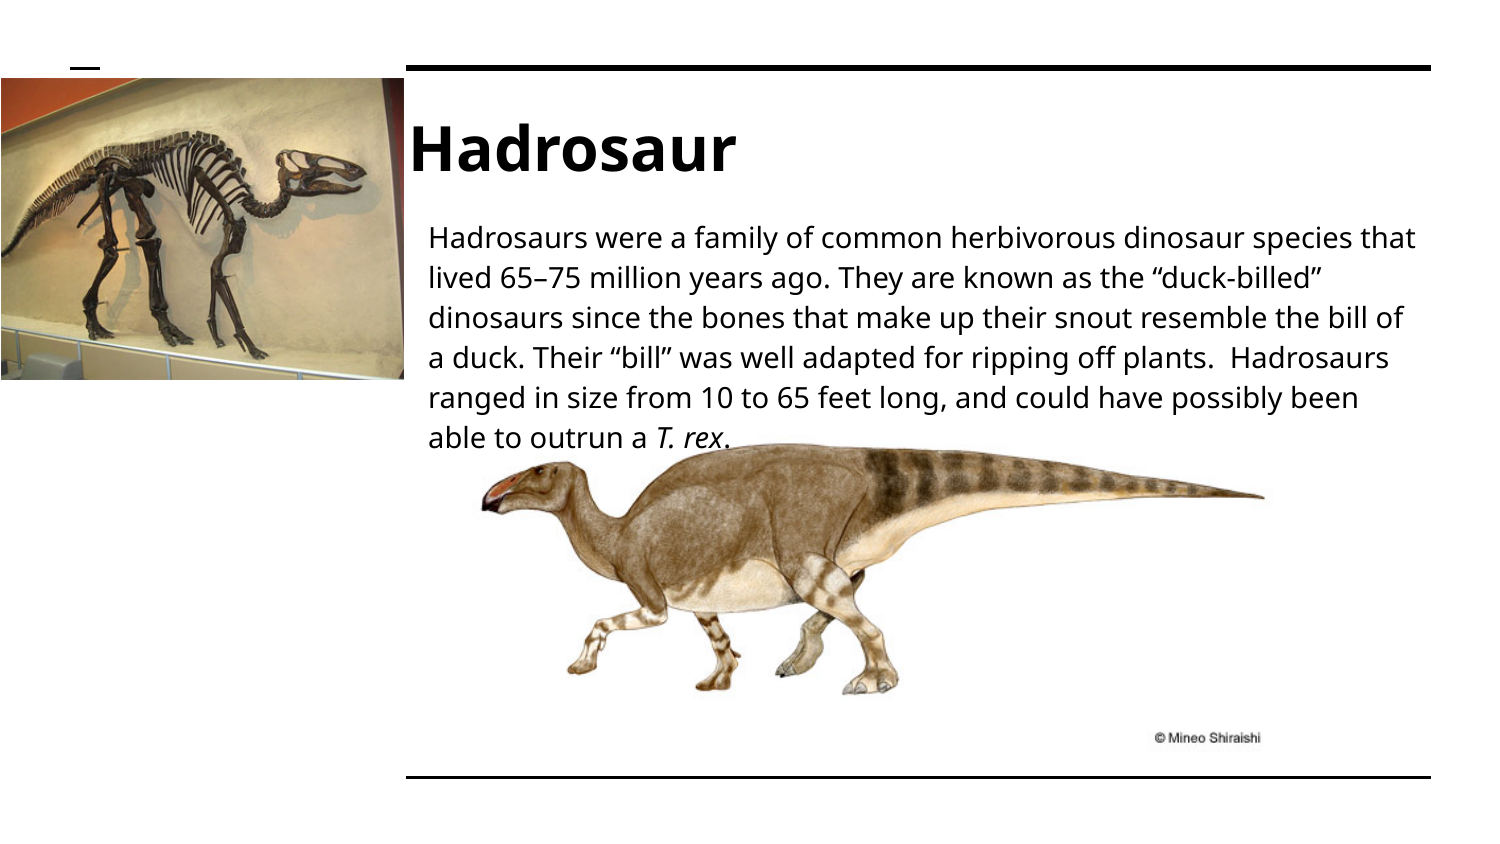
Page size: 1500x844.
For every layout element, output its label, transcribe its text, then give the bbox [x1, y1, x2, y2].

title Hadrosaur [407, 94, 1431, 199]
list Hadrosaurs were a family of common herbivorous dinosaur species that lived 65–75 million years ago. They are known as the “duck-billed” dinosaurs since the bones that make up their snout resemble the bill of a duck. Their “bill” was well adapted for ripping off plants. Hadrosaurs ranged in size from 10 to 65 feet long, and could have possibly been able to outrun a T. rex. [413, 198, 1433, 402]
picture [440, 392, 1311, 768]
picture [1, 78, 404, 380]
